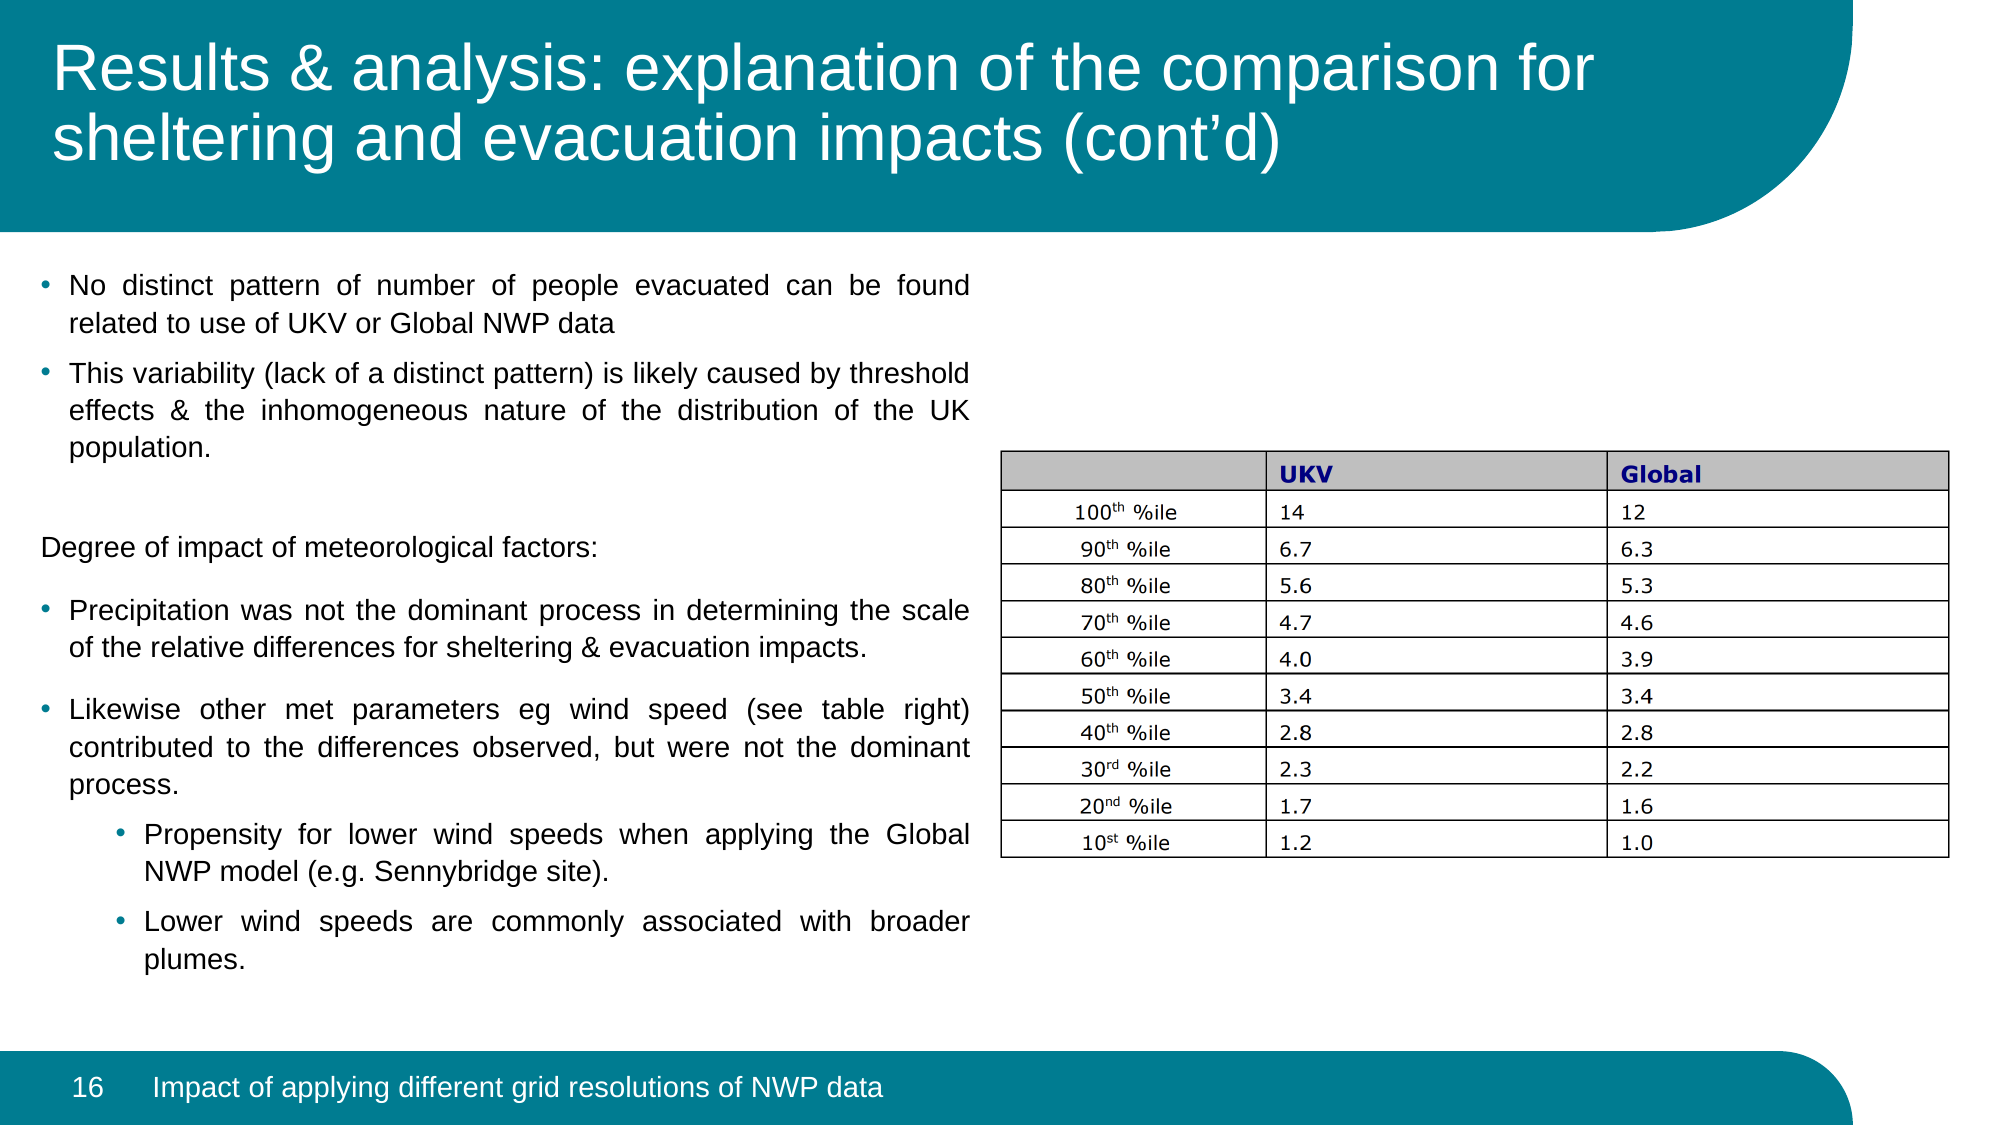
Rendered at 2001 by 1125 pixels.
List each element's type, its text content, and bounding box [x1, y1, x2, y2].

title Results & analysis: explanation of the comparison for sheltering and evacuation impacts (cont’d) [37, 25, 1763, 186]
text_box No distinct pattern of number of people evacuated can be found related to use of UKV or Global NWP data This variability (lack of a distinct pattern) is likely caused by threshold effects & the inhomogeneous nature of the distribution of the UK population. Degree of impact of meteorological factors: Precipitation was not the dominant process in determining the scale of the relative differences for sheltering & evacuation impacts. Likewise other met parameters eg wind speed (see table right) contributed to the differences observed, but were not the dominant process. Propensity for lower wind speeds when applying the Global NWP model (e.g. Sennybridge site). Lower wind speeds are commonly associated with broader plumes. [0, 256, 987, 1045]
footer Impact of applying different grid resolutions of NWP data [137, 1056, 1780, 1116]
picture [999, 449, 1952, 860]
slide_number 16 [21, 1056, 120, 1117]
